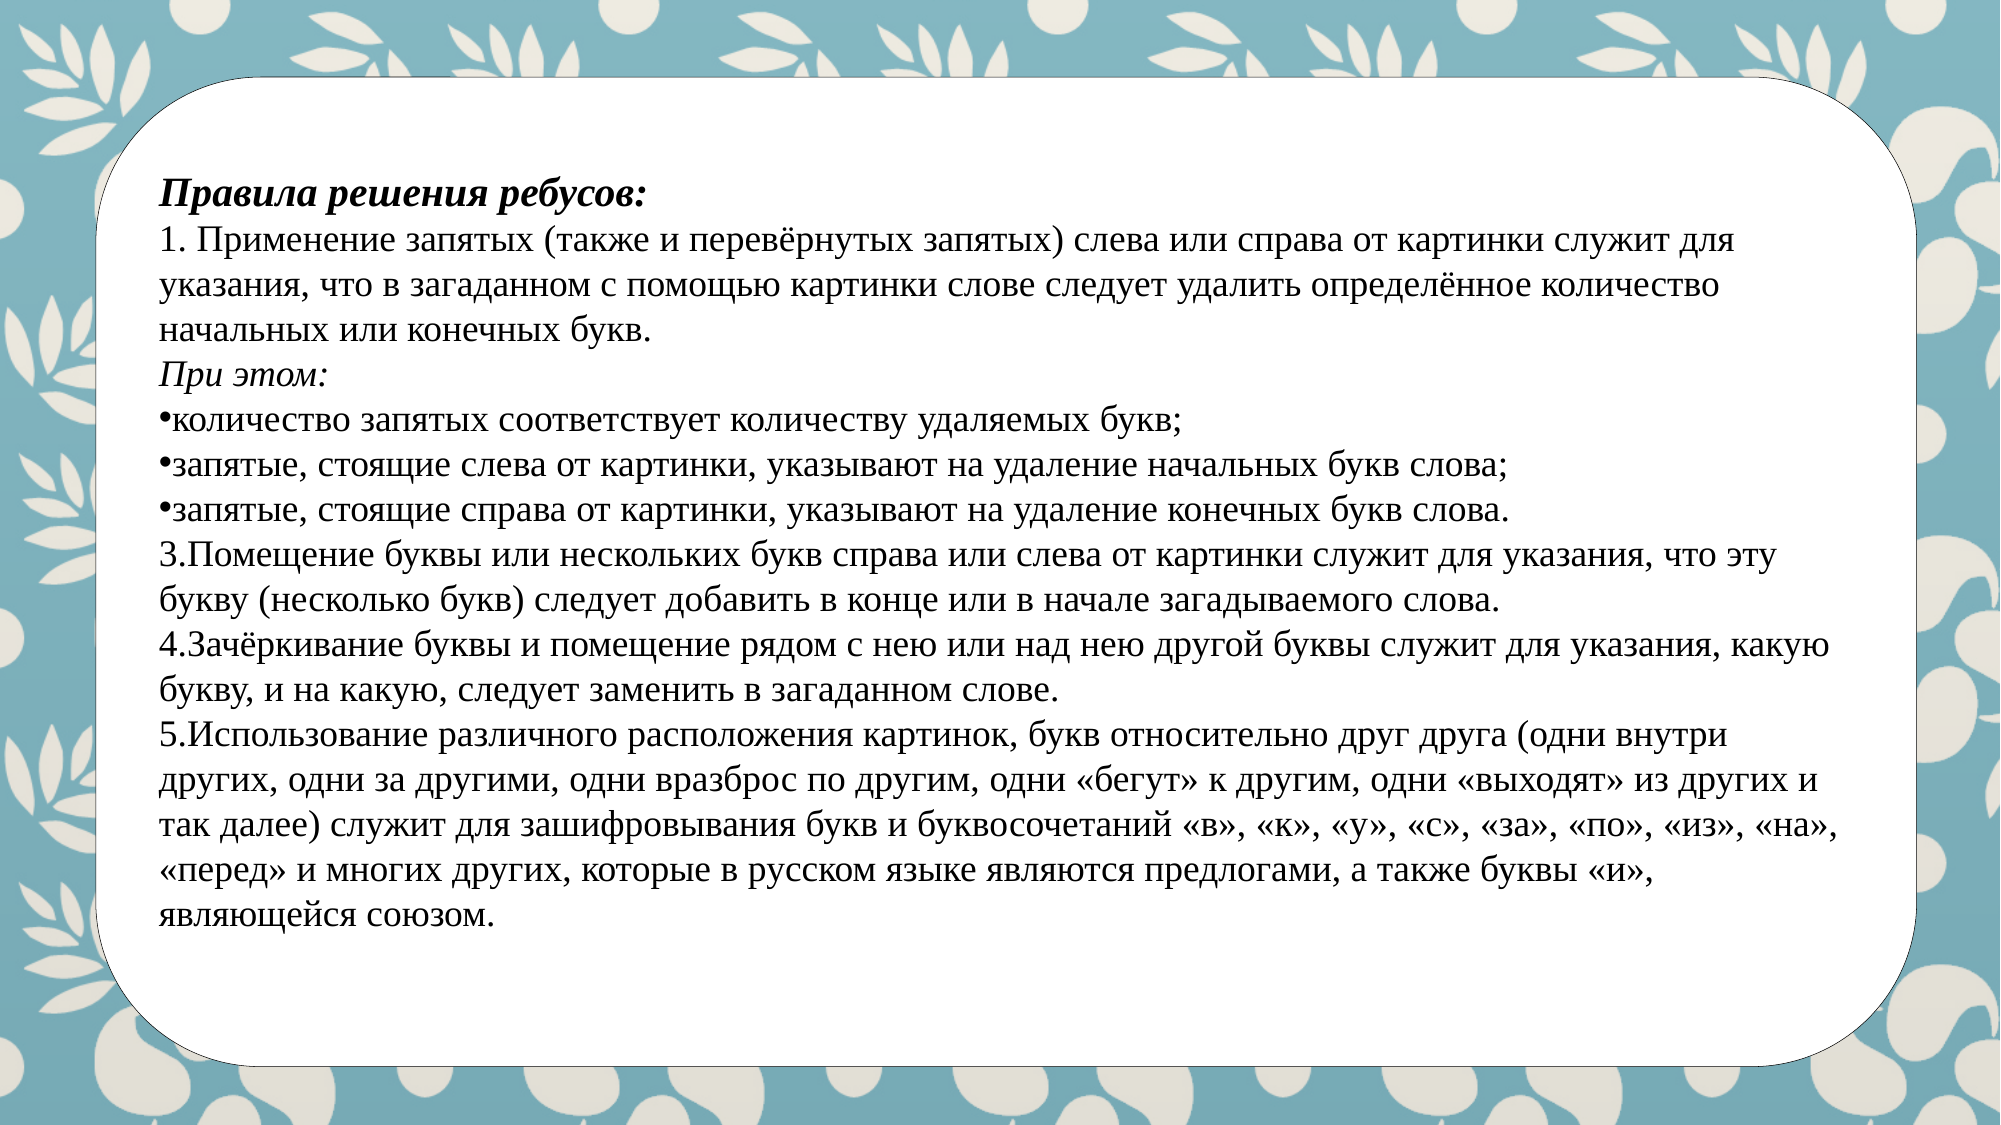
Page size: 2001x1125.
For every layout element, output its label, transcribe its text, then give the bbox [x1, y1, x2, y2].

text_box Правила решения ребусов: 1. Применение запятых (также и перевёрнутых запятых) слева или справа от картинки служит для указания, что в загаданном с помощью картинки слове следует удалить определённое количество начальных или конечных букв. При этом: количество запятых соответствует количеству удаляемых букв; запятые, стоящие слева от картинки, указывают на удаление начальных букв слова; запятые, стоящие справа от картинки, указывают на удаление конечных букв слова. Помещение буквы или нескольких букв справа или слева от картинки служит для указания, что эту букву (несколько букв) следует добавить в конце или в начале загадываемого слова. Зачёркивание буквы и помещение рядом с нею или над нею другой буквы служит для указания, какую букву, и на какую, следует заменить в загаданном слове. 5.Использование различного расположения картинок, букв относительно друг друга (одни внутри других, одни за другими, одни вразброс по другим, одни «бегут» к другим, одни «выходят» из других и так далее) служит для зашифровывания букв и буквосочетаний «в», «к», «у», «с», «за», «по», «из», «на», «перед» и многих других, которые в русском языке являются предлогами, а также буквы «и», являющейся союзом. [94, 75, 1918, 1068]
